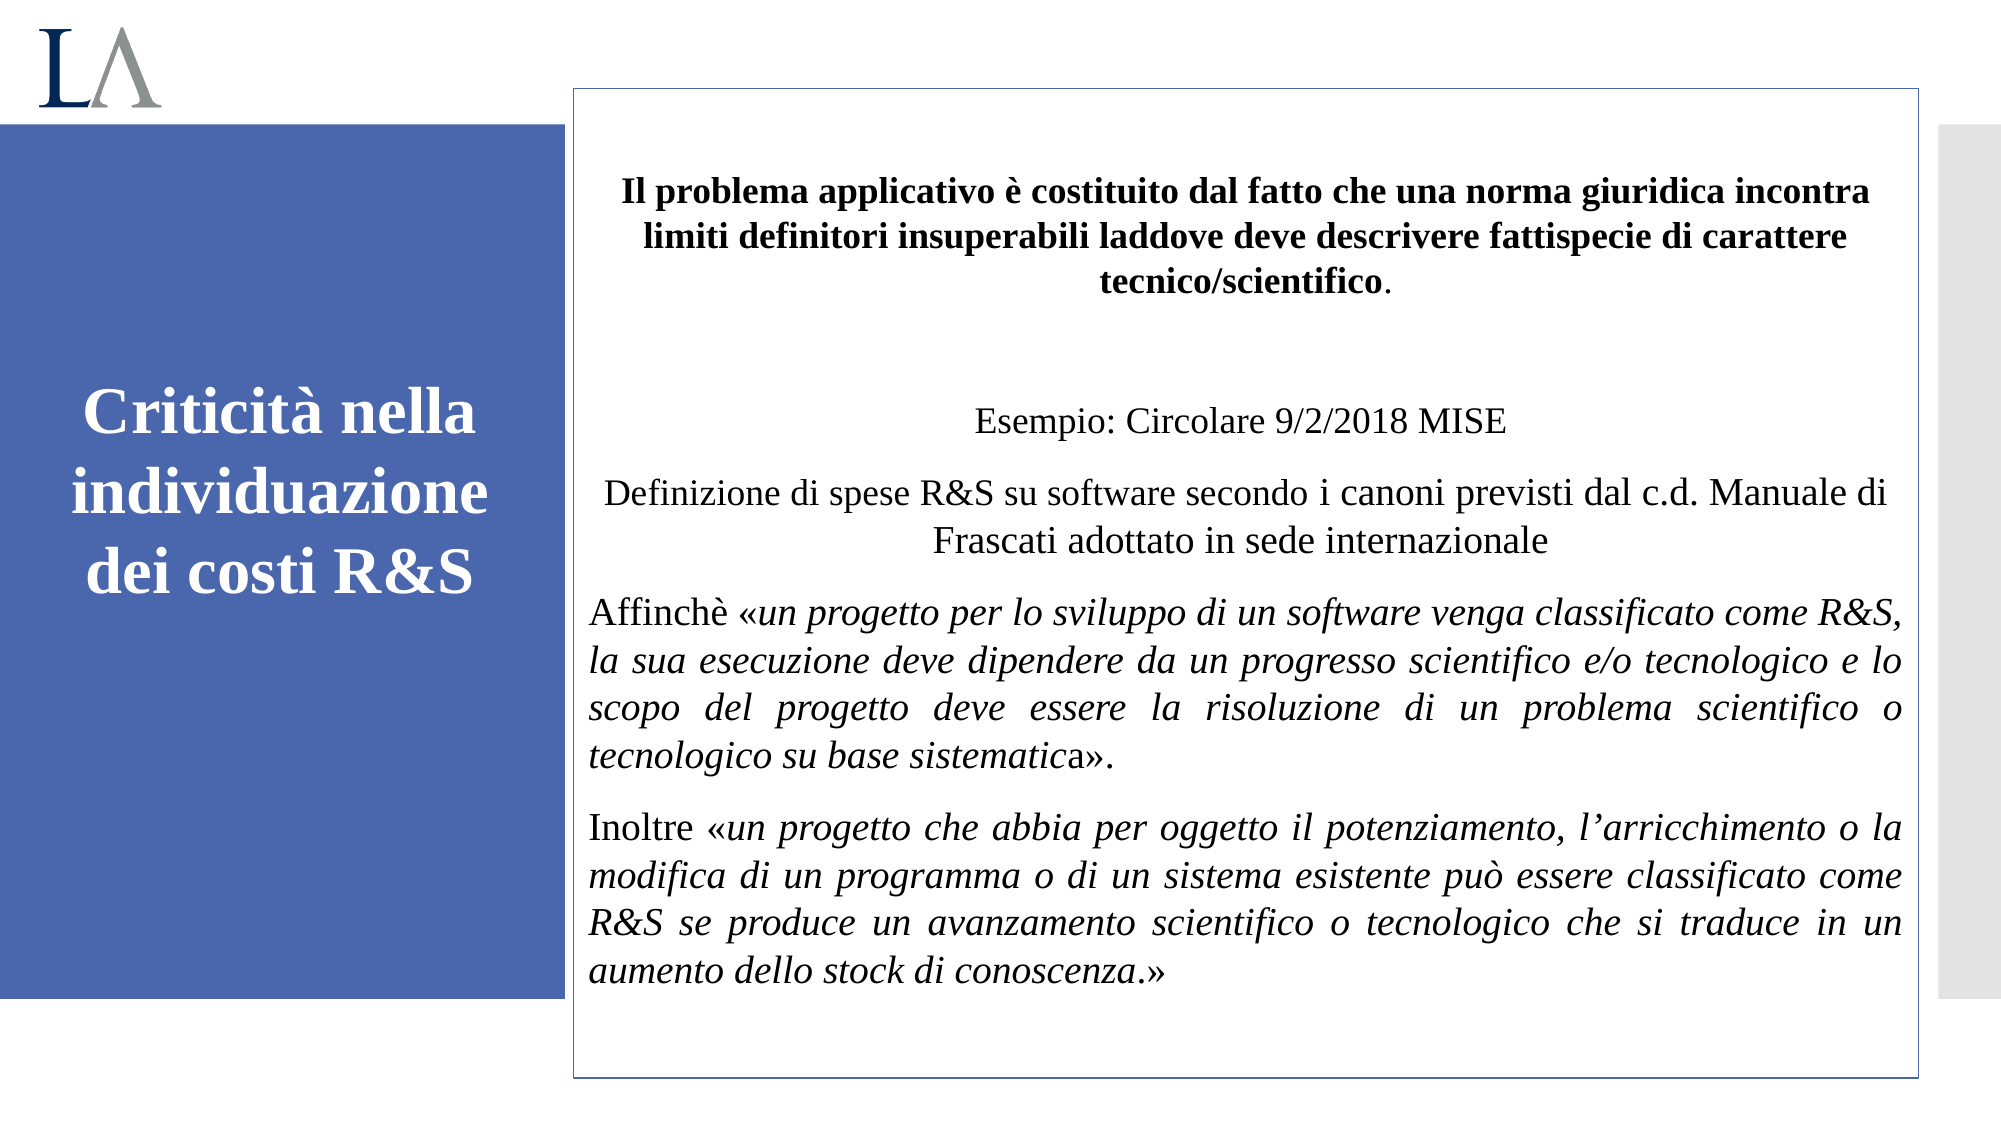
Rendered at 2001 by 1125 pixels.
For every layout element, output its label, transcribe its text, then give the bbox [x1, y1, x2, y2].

text_box Il problema applicativo è costituito dal fatto che una norma giuridica incontra limiti definitori insuperabili laddove deve descrivere fattispecie di carattere tecnico/scientifico. Esempio: Circolare 9/2/2018 MISE Definizione di spese R&S su software secondo i canoni previsti dal c.d. Manuale di Frascati adottato in sede internazionale Affinchè «un progetto per lo sviluppo di un software venga classificato come R&S, la sua esecuzione deve dipendere da un progresso scientifico e/o tecnologico e lo scopo del progetto deve essere la risoluzione di un problema scientifico o tecnologico su base sistematica». Inoltre «un progetto che abbia per oggetto il potenziamento, l’arricchimento o la modifica di un programma o di un sistema esistente può essere classificato come R&S se produce un avanzamento scientifico o tecnologico che si traduce in un aumento dello stock di conoscenza.» [573, 88, 1919, 1079]
picture [0, 15, 280, 115]
text_box Criticità nella individuazione dei costi R&S [21, 359, 540, 615]
